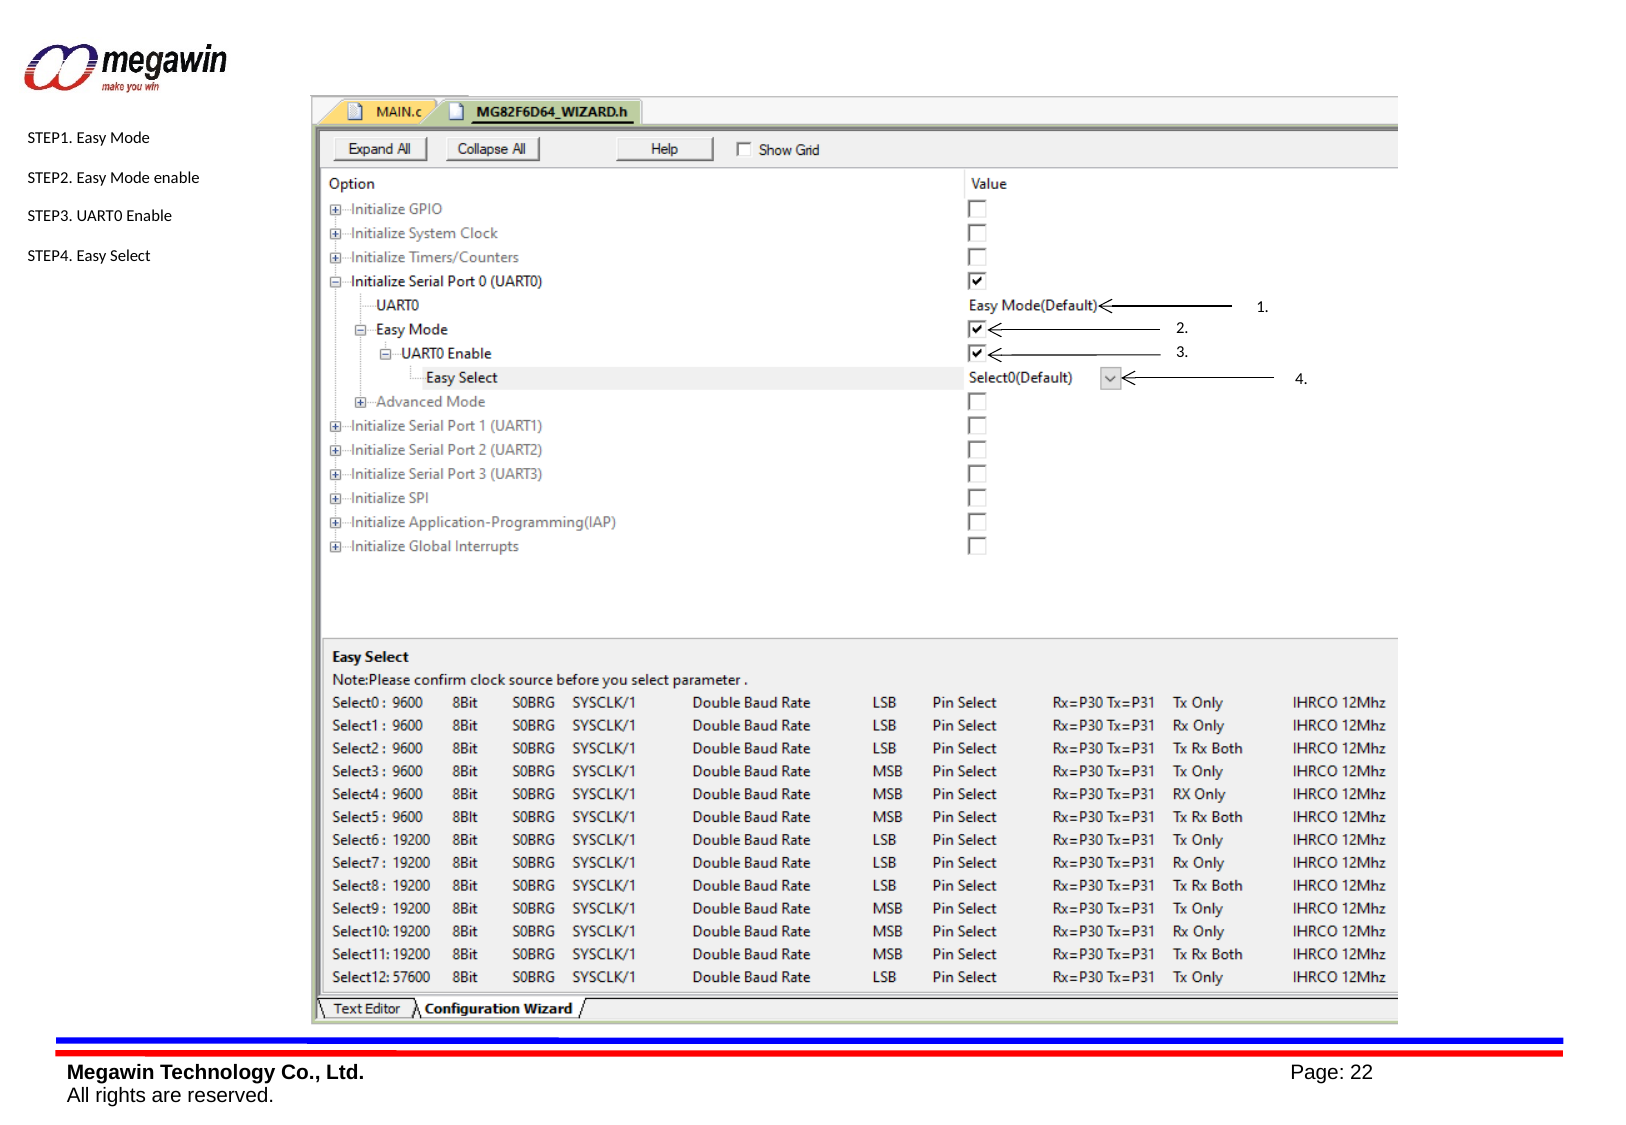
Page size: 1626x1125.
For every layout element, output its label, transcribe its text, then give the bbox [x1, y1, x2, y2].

text_box STEP4. Easy Select [12, 237, 198, 272]
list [310, 95, 1398, 1029]
text_box STEP3. UART0 Enable [12, 197, 198, 233]
text_box STEP1. Easy Mode [12, 119, 301, 154]
text_box STEP2. Easy Mode enable [12, 159, 278, 215]
picture [19, 37, 231, 97]
